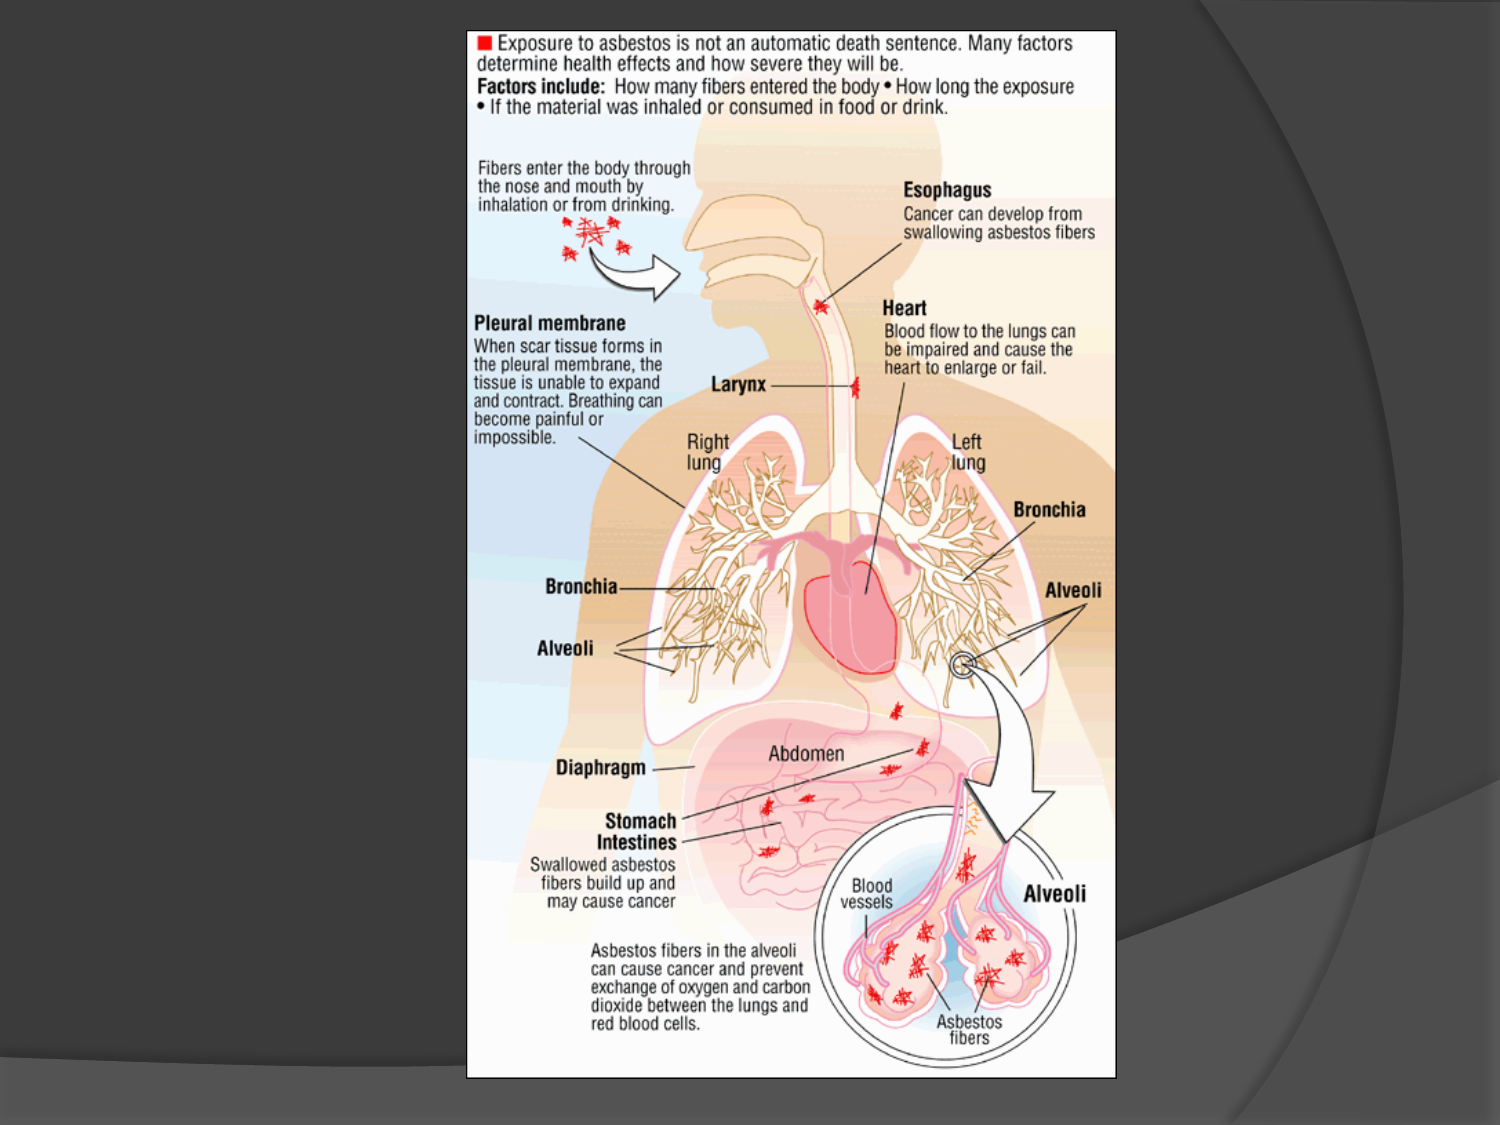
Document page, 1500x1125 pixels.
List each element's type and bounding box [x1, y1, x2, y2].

picture [466, 30, 1117, 1079]
